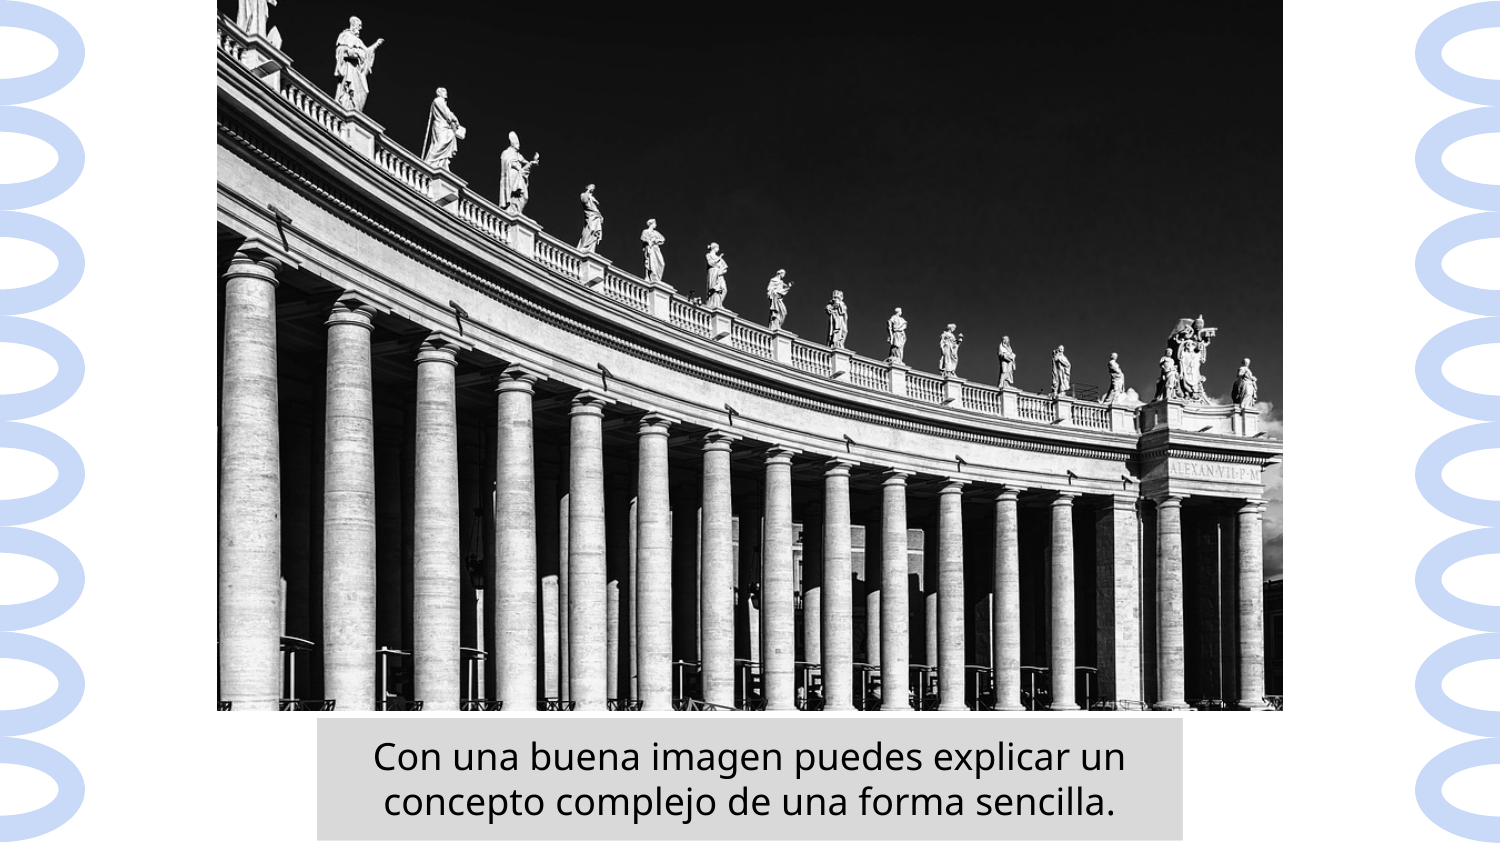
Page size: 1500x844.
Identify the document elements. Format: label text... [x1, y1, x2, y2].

picture [217, 0, 1283, 711]
text_box Con una buena imagen puedes explicar un concepto complejo de una forma sencilla. [317, 719, 1183, 841]
